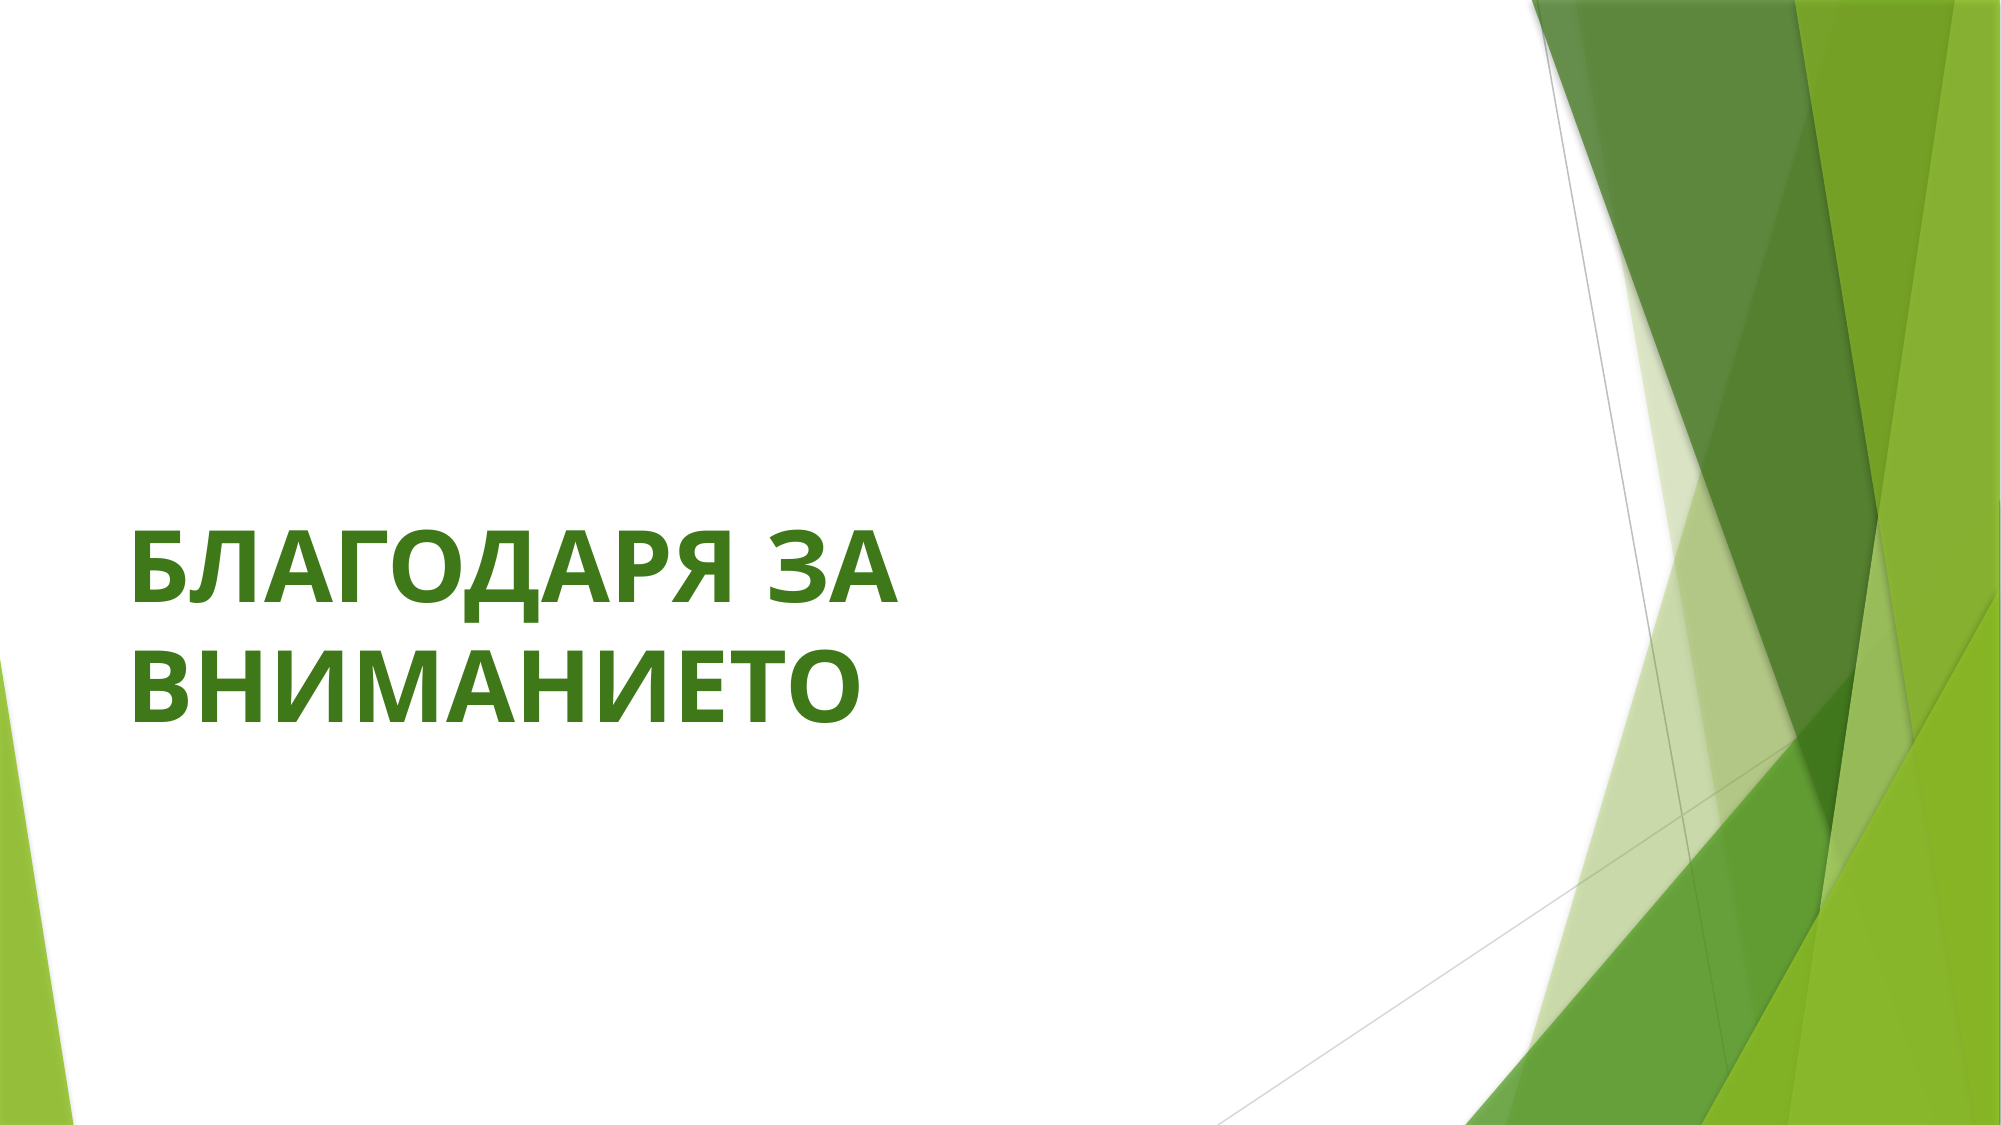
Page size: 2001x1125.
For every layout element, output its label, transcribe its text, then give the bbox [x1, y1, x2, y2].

list БЛАГОДАРЯ ЗА ВНИМАНИЕТО [111, 354, 1678, 992]
